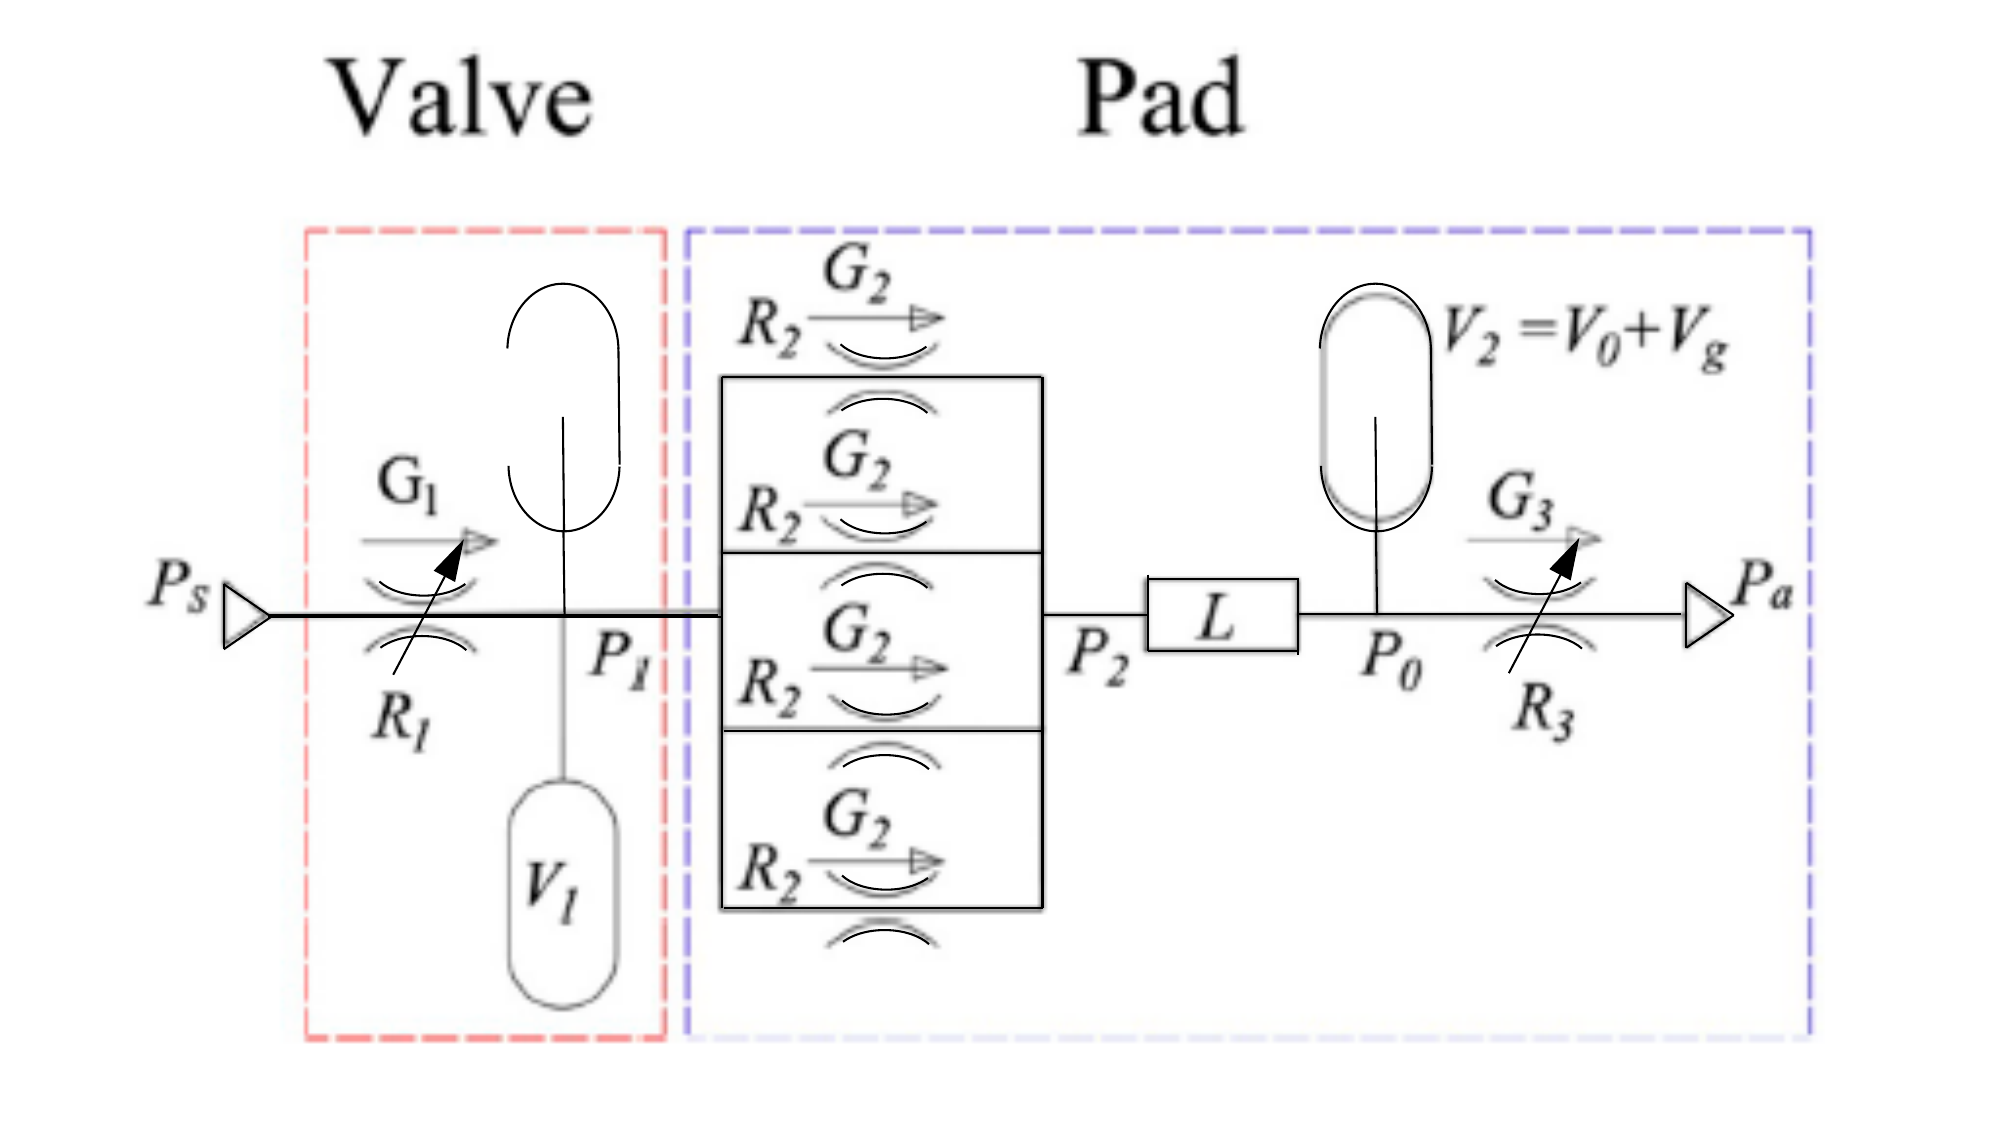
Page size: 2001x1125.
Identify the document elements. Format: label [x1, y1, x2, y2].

text_box [830, 377, 938, 459]
text_box [1686, 615, 1734, 648]
text_box [1686, 582, 1734, 615]
text_box [223, 584, 272, 616]
text_box [1319, 283, 1433, 615]
text_box [369, 617, 476, 696]
text_box [832, 830, 939, 908]
text_box [507, 283, 620, 615]
text_box [830, 298, 938, 376]
text_box [832, 909, 939, 990]
picture [87, 0, 1860, 1071]
text_box [1485, 532, 1592, 694]
text_box [832, 655, 939, 731]
text_box [830, 473, 938, 553]
text_box [832, 732, 939, 815]
text_box [369, 534, 476, 616]
text_box [223, 616, 272, 650]
text_box [830, 554, 938, 634]
